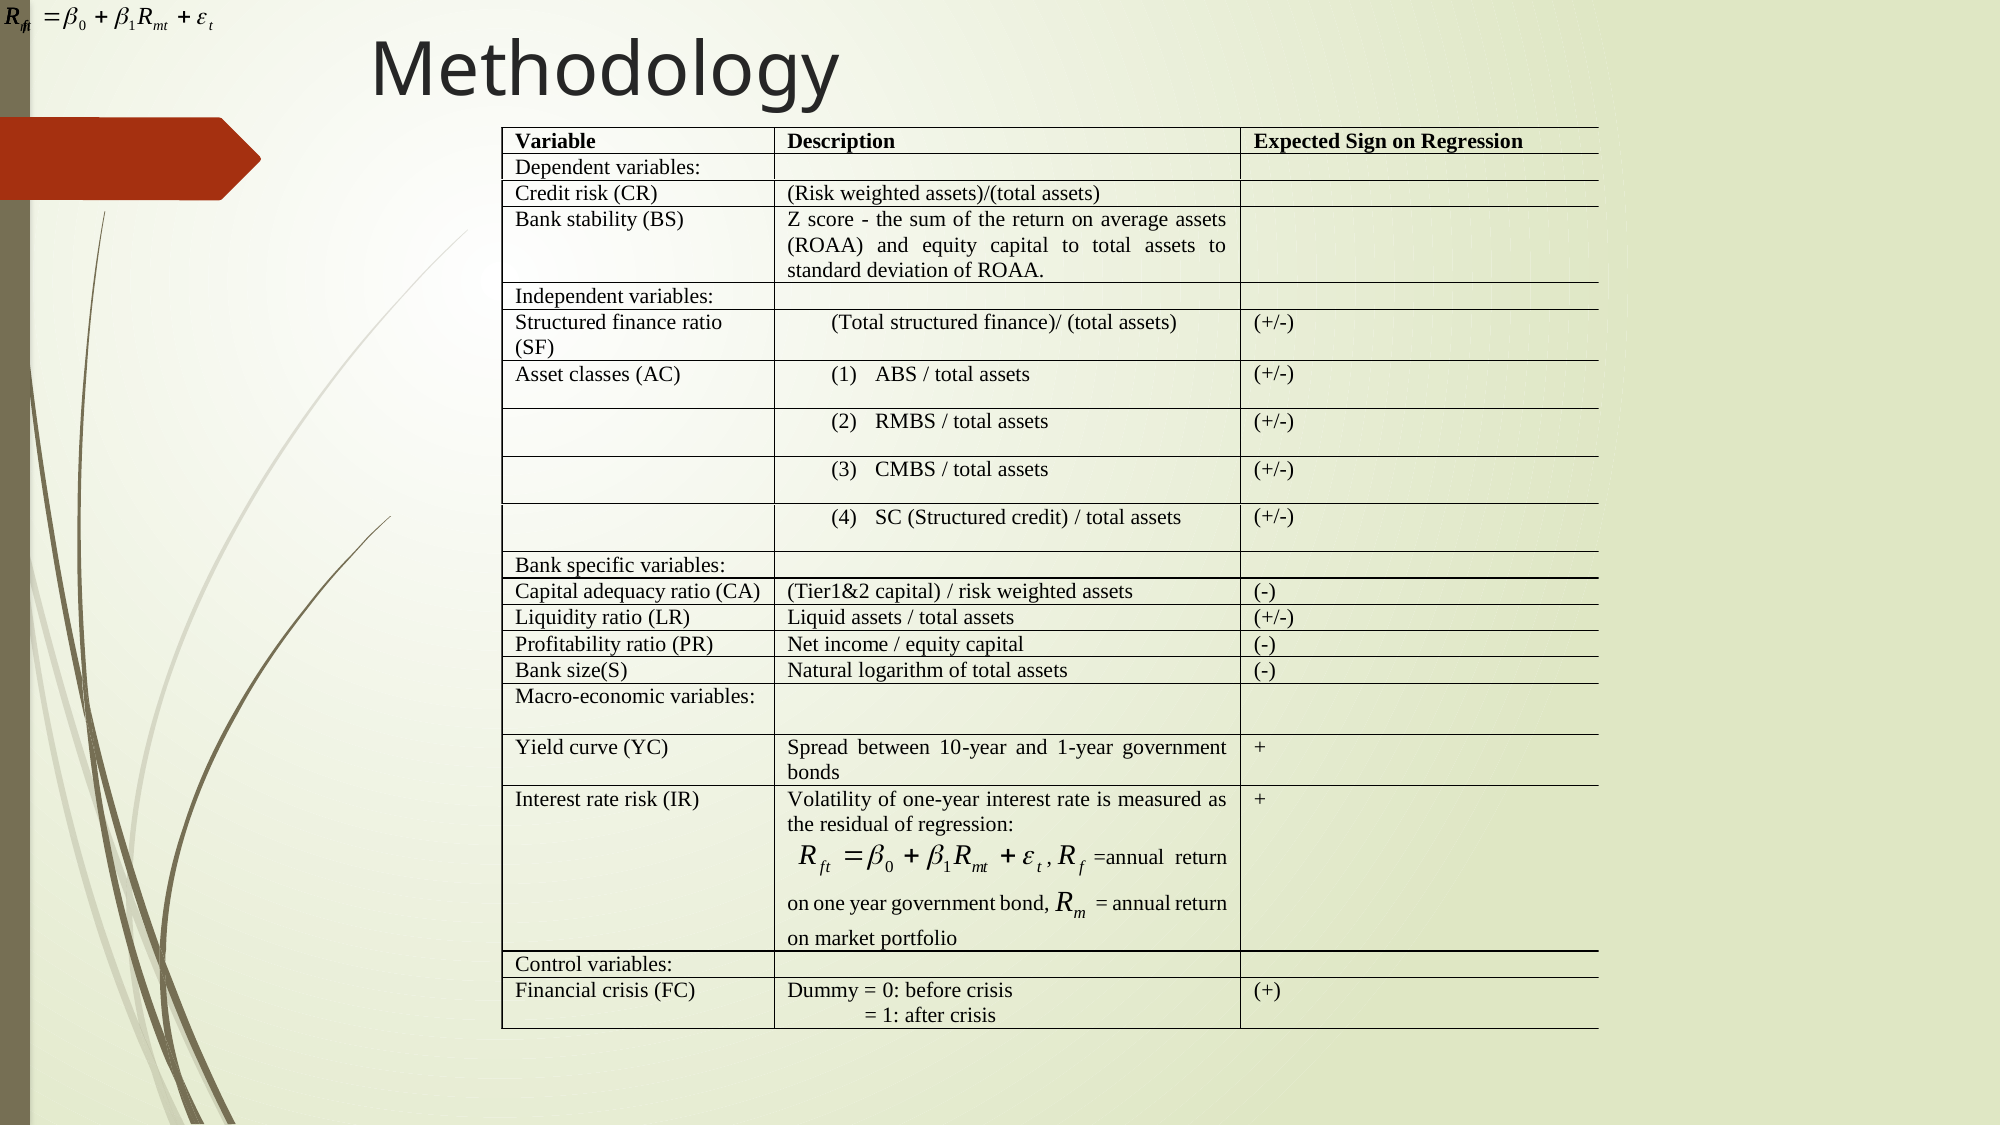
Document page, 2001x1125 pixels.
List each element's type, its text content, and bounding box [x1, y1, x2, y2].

title Methodology [354, 12, 1817, 223]
picture [501, 126, 1599, 1086]
